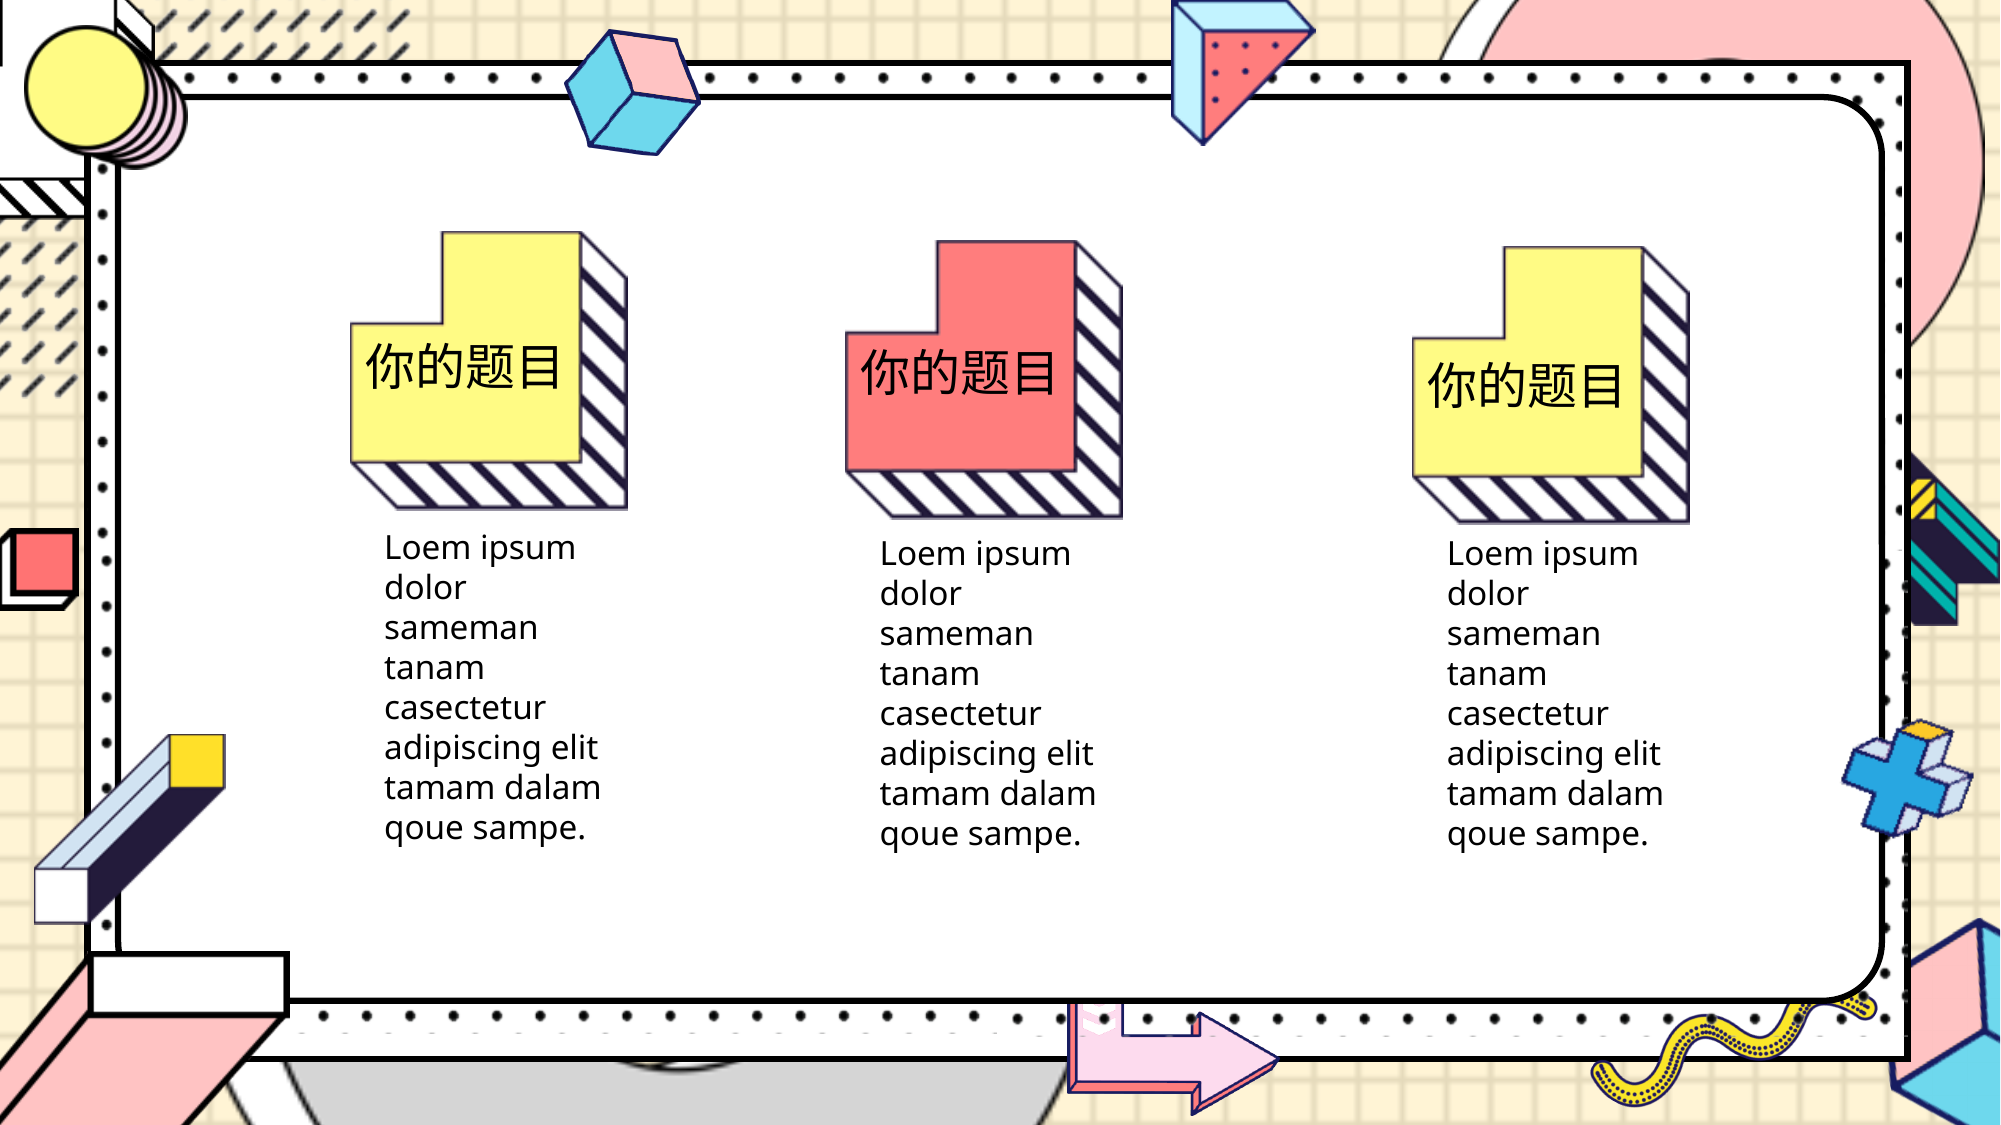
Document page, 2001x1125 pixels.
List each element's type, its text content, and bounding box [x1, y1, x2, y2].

text_box Loem ipsum dolor sameman tanam casectetur adipiscing elit tamam dalam qoue sampe. [1432, 525, 1690, 860]
text_box Loem ipsum dolor sameman tanam casectetur adipiscing elit tamam dalam qoue sampe. [864, 524, 1123, 860]
picture [845, 240, 1123, 520]
picture [350, 231, 628, 511]
picture [1412, 246, 1690, 525]
text_box Loem ipsum dolor sameman tanam casectetur adipiscing elit tamam dalam qoue sampe. [369, 519, 628, 854]
picture [0, 220, 997, 1125]
picture [24, 0, 2001, 1125]
